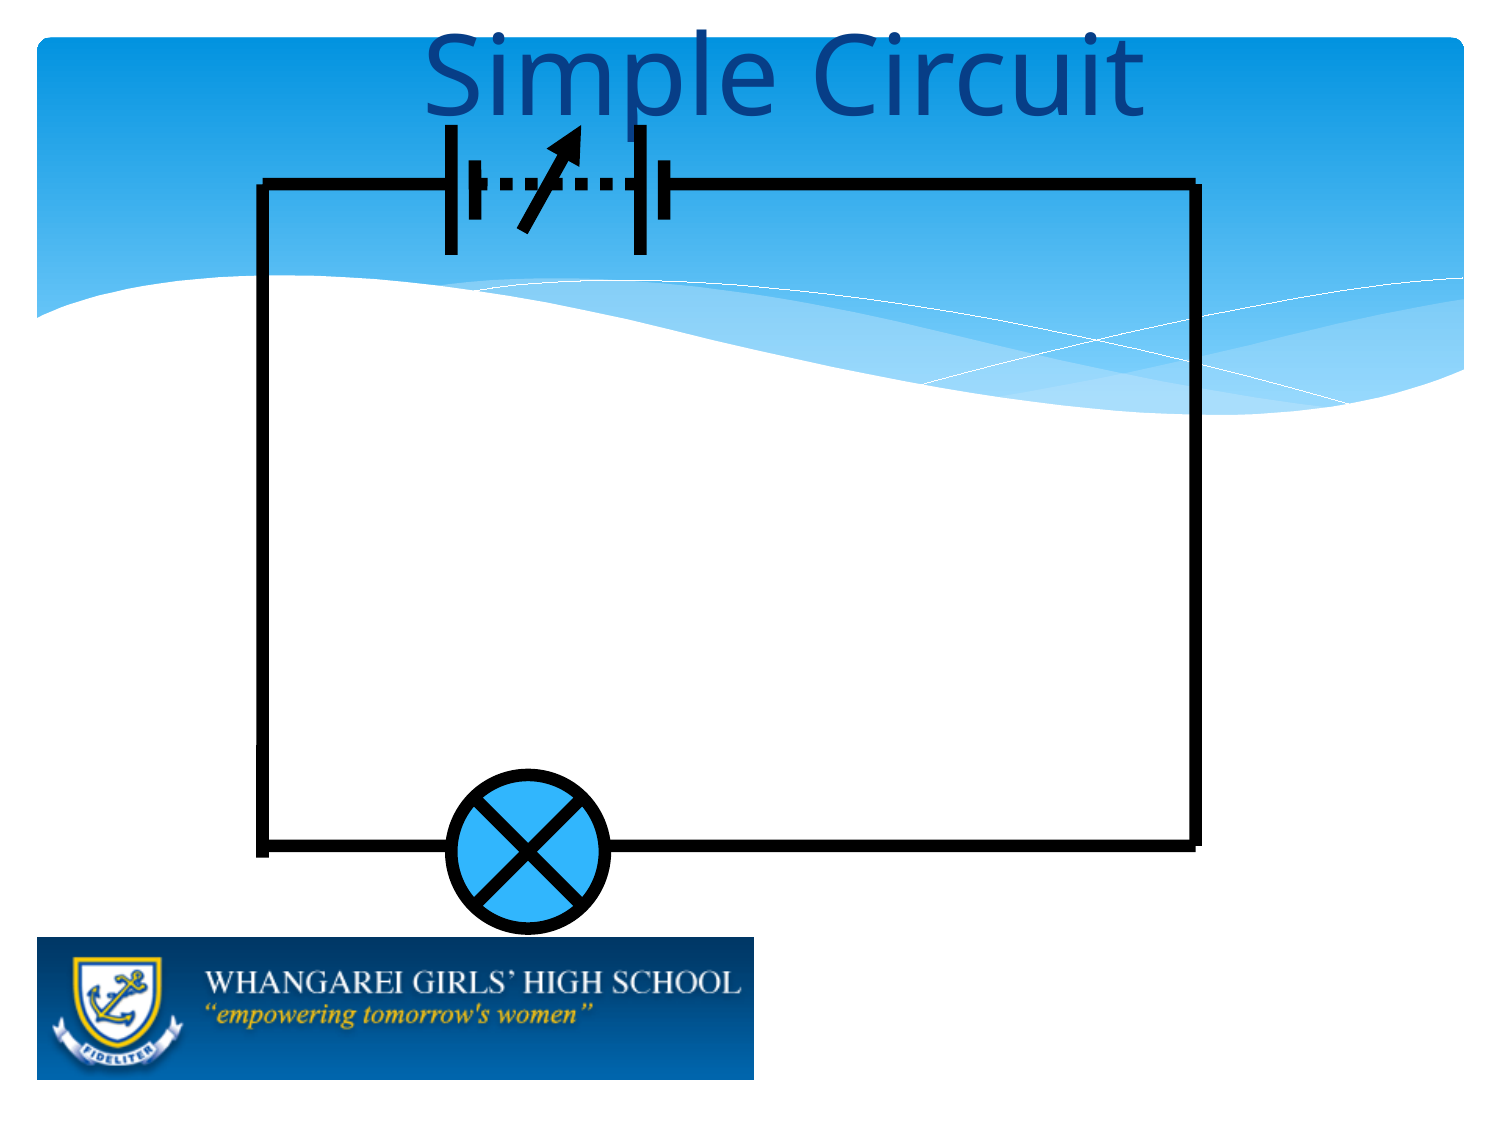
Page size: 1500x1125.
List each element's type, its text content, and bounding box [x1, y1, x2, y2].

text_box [262, 124, 1196, 929]
picture [37, 937, 754, 1080]
list Simple Circuit [407, 0, 1471, 150]
